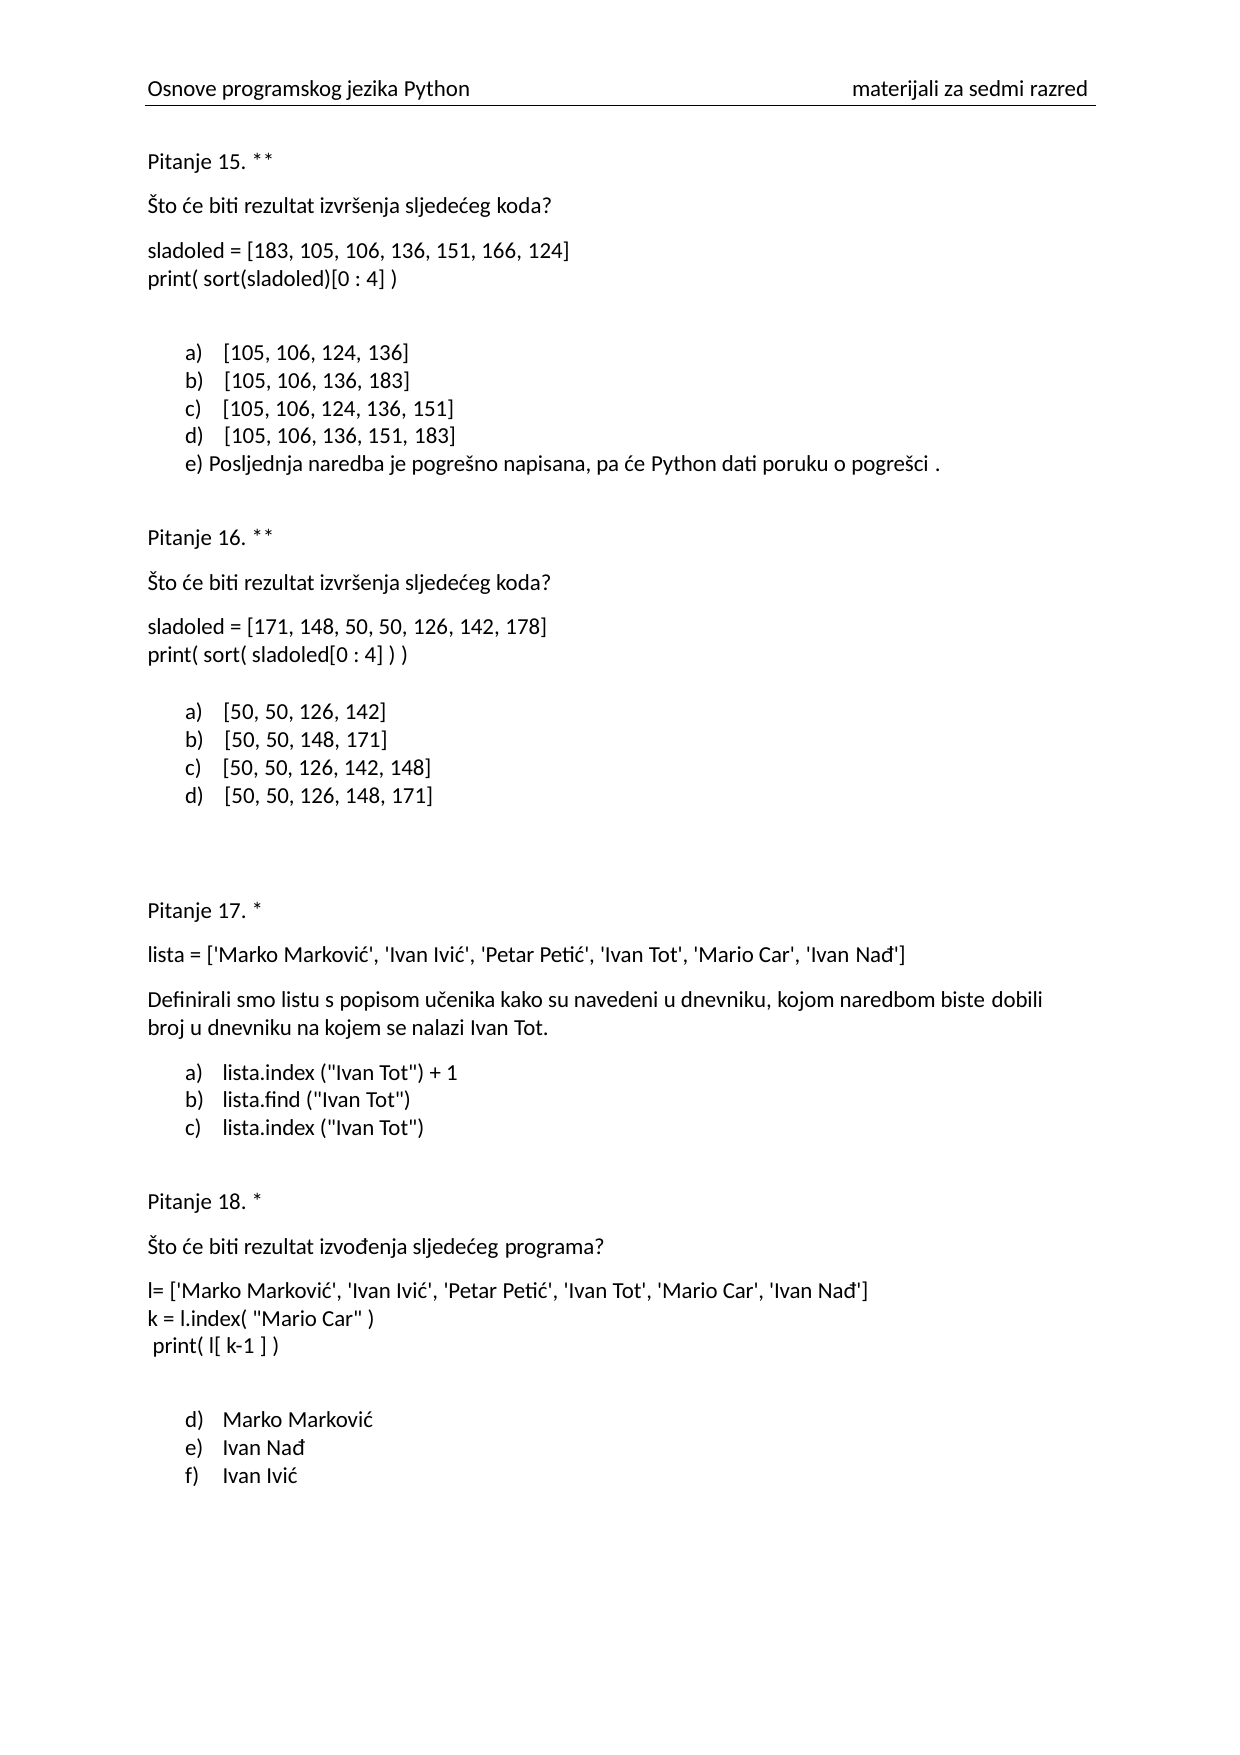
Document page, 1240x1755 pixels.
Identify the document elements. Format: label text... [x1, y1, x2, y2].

text_box Pitanje 17. * lista = ['Marko Marković', 'Ivan Ivić', 'Petar Petić', 'Ivan Tot', 'Mario Car', 'Ivan Nađ'] Definirali smo listu s popisom učenika kako su navedeni u dnevniku, kojom naredbom biste dobili broj u dnevniku na kojem se nalazi Ivan Tot. lista.index ("Ivan Tot") + 1 lista.find ("Ivan Tot") lista.index ("Ivan Tot") Pitanje 18. * Što će biti rezultat izvođenja sljedećeg programa? l= ['Marko Marković', 'Ivan Ivić', 'Petar Petić', 'Ivan Tot', 'Mario Car', 'Ivan Nađ'] k = l.index( "Mario Car" ) print( l[ k-1 ] ) Marko Marković Ivan Nađ Ivan Ivić [145, 893, 1054, 1489]
text_box Pitanje 15. ** Što će biti rezultat izvršenja sljedećeg koda? sladoled = [183, 105, 106, 136, 151, 166, 124] print( sort(sladoled)[0 : 4] ) a) [105, 106, 124, 136] b) [105, 106, 136, 183] c) [105, 106, 124, 136, 151] d) [105, 106, 136, 151, 183] e) Posljednja naredba je pogrešno napisana, pa će Python dati poruku o pogrešci . Pitanje 16. ** Što će biti rezultat izvršenja sljedećeg koda? sladoled = [171, 148, 50, 50, 126, 142, 178] print( sort( sladoled[0 : 4] ) ) a) [50, 50, 126, 142] b) [50, 50, 148, 171] c) [50, 50, 126, 142, 148] d) [50, 50, 126, 148, 171] [145, 144, 962, 809]
text_box materijali za sedmi razred [850, 71, 1095, 102]
text_box Osnove programskog jezika Python [145, 71, 477, 102]
